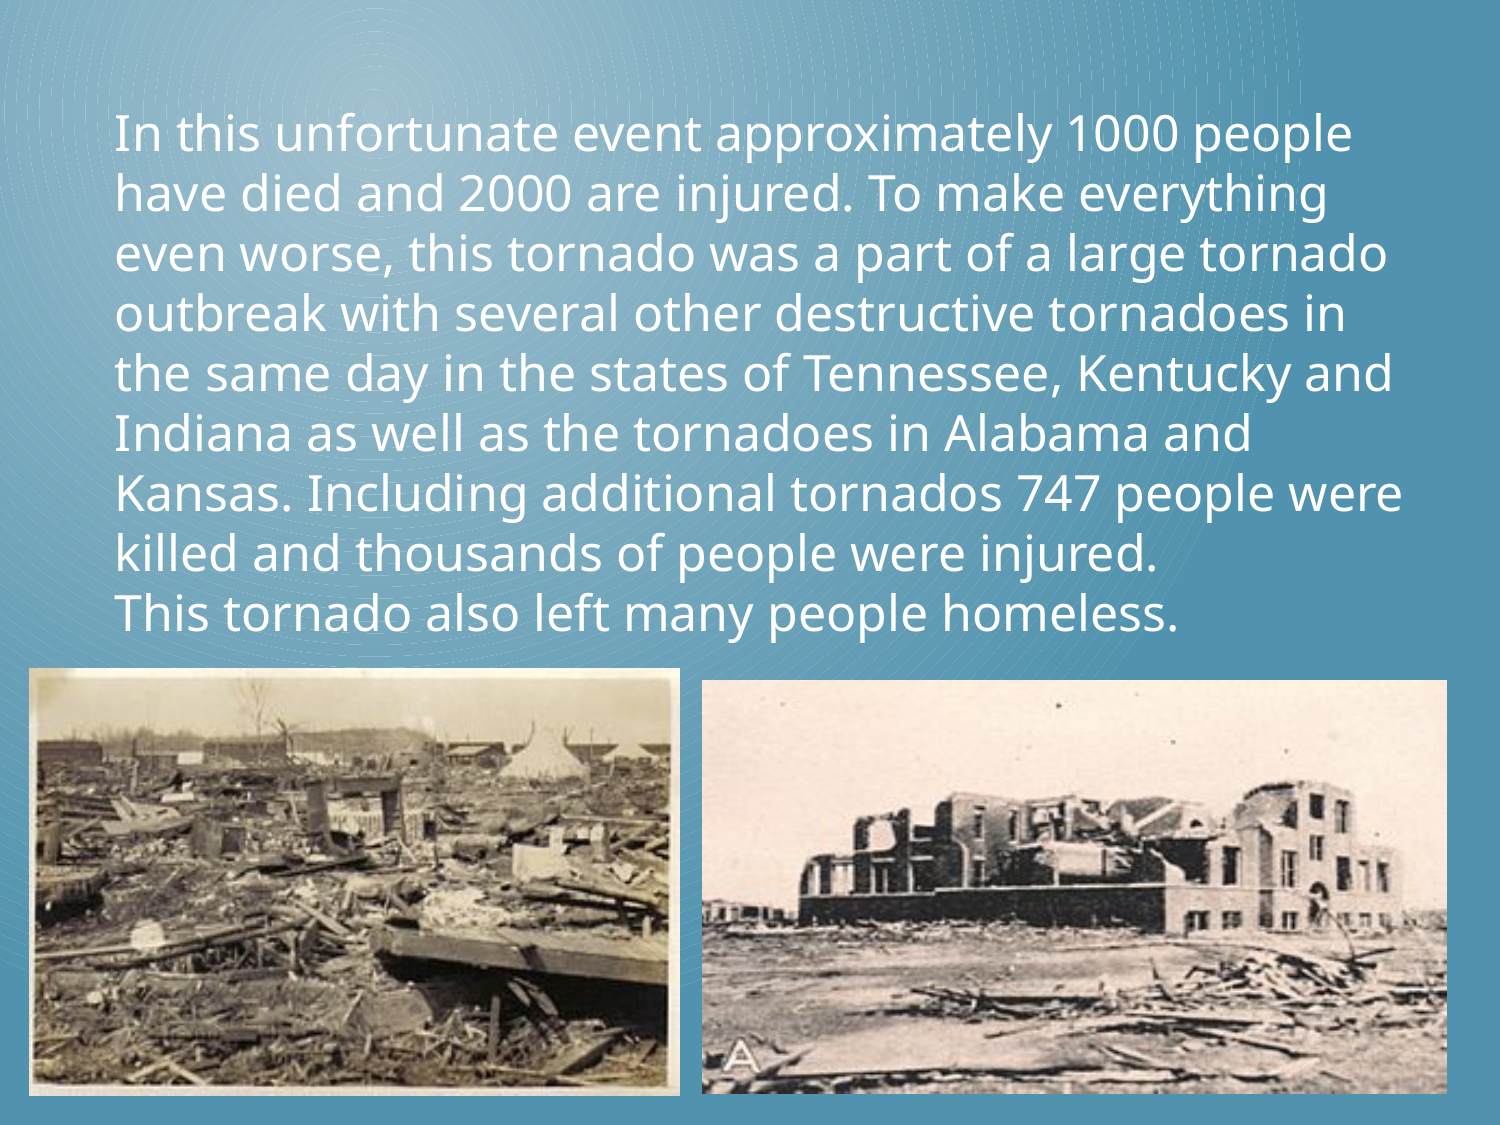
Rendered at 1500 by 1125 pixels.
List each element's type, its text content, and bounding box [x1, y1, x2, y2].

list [29, 668, 680, 1096]
text_box In this unfortunate event approximately 1000 people have died and 2000 are injured. To make everything even worse, this tornado was a part of a large tornado outbreak with several other destructive tornadoes in the same day in the states of Tennessee, Kentucky and Indiana as well as the tornadoes in Alabama and Kansas. Including additional tornados 747 people were killed and thousands of people were injured. This tornado also left many people homeless. [100, 94, 1424, 650]
picture [702, 680, 1448, 1095]
